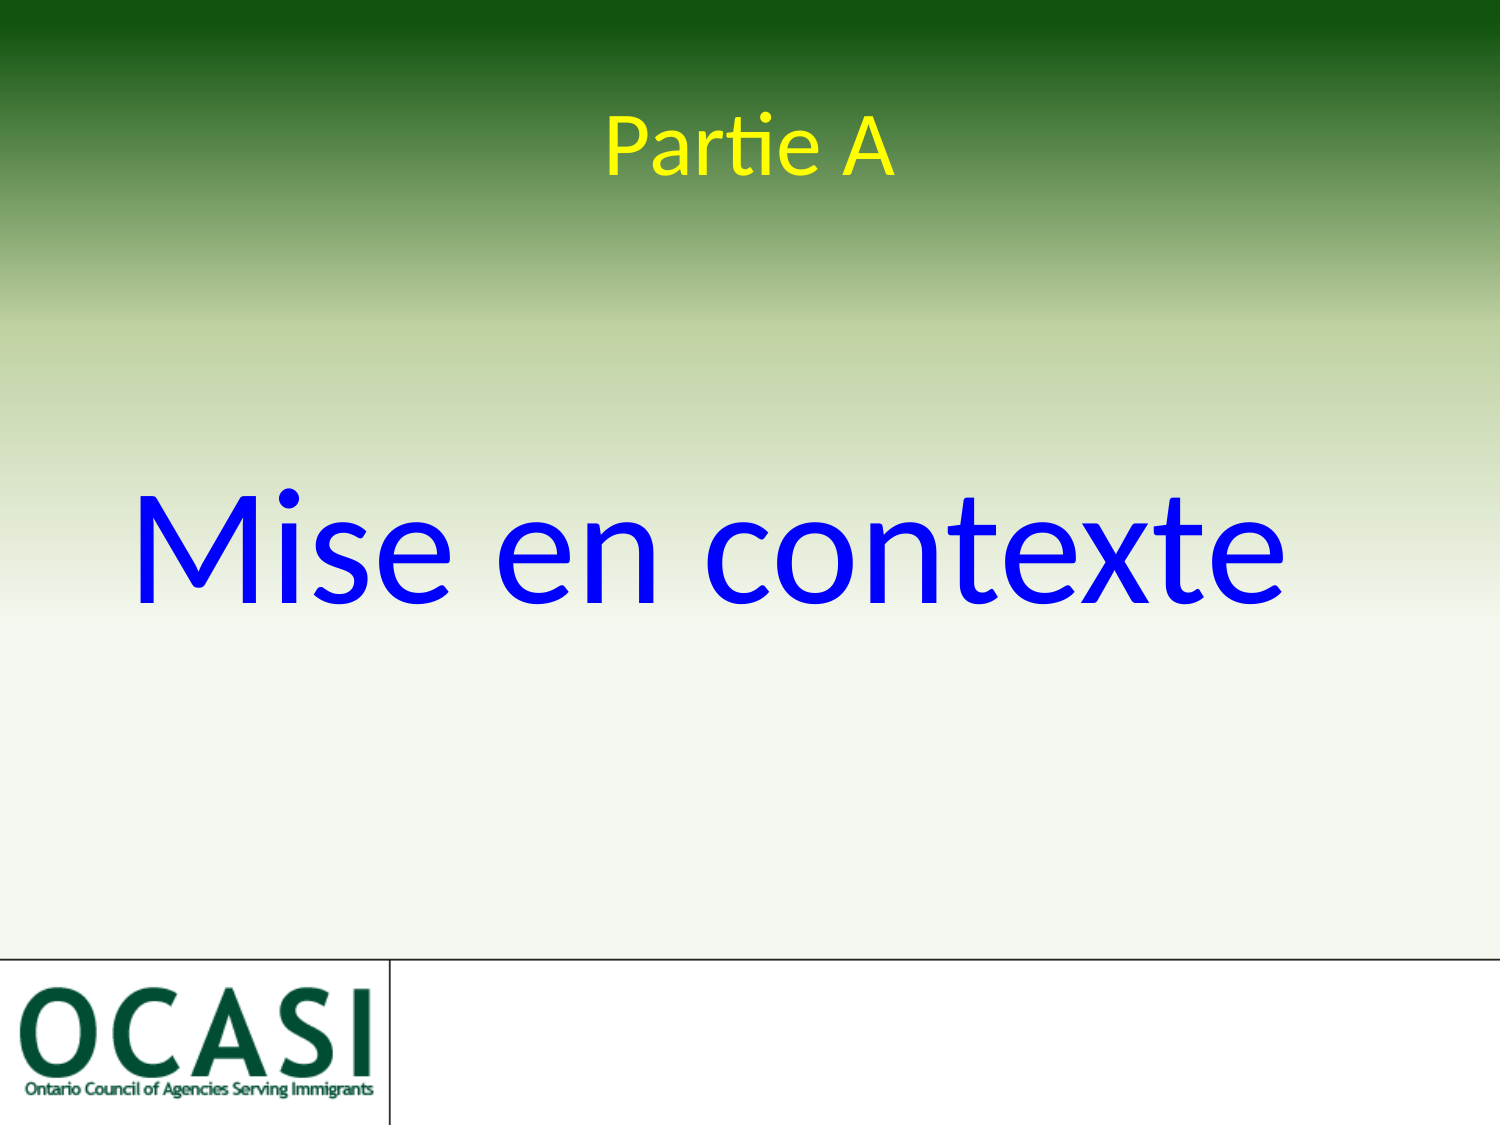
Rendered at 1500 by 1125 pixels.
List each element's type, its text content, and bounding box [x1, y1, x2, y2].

list Mise en contexte [75, 196, 1425, 965]
title Partie A [75, 45, 1425, 196]
picture [0, 0, 1500, 1125]
